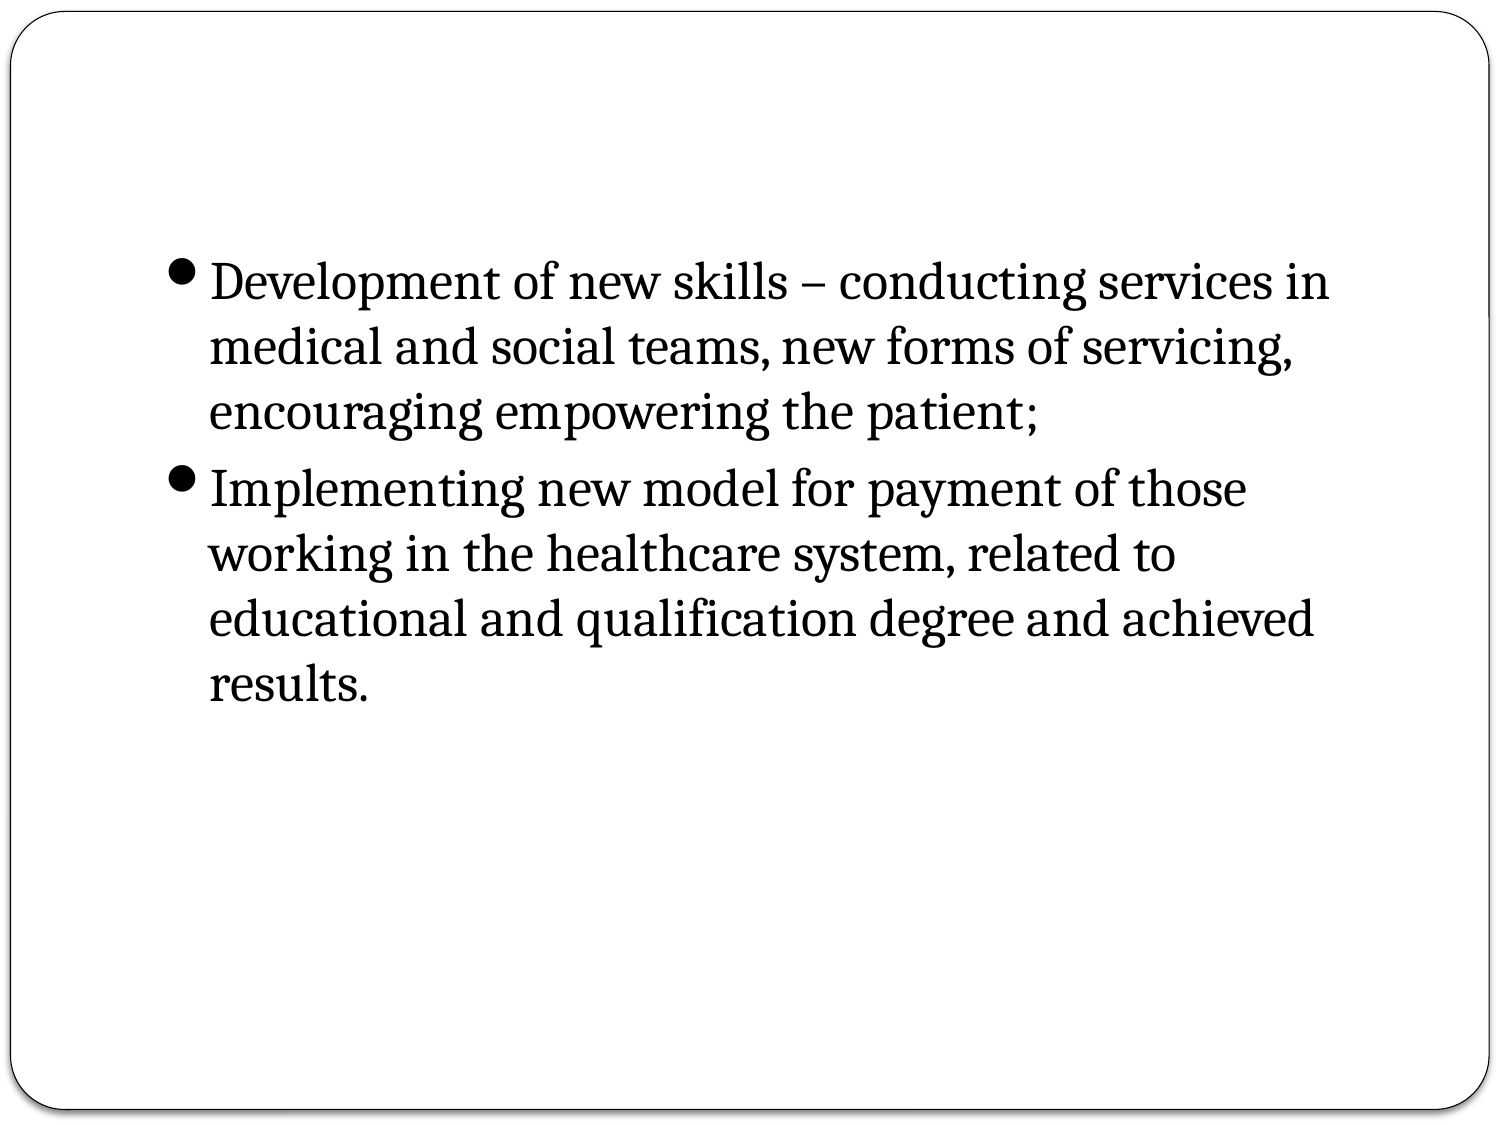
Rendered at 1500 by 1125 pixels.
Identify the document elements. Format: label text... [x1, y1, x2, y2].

list Development of new skills – conducting services in medical and social teams, new forms of servicing, encouraging empowering the patient; Implementing new model for payment of those working in the healthcare system, related to educational and qualification degree and achieved results. [150, 237, 1425, 988]
